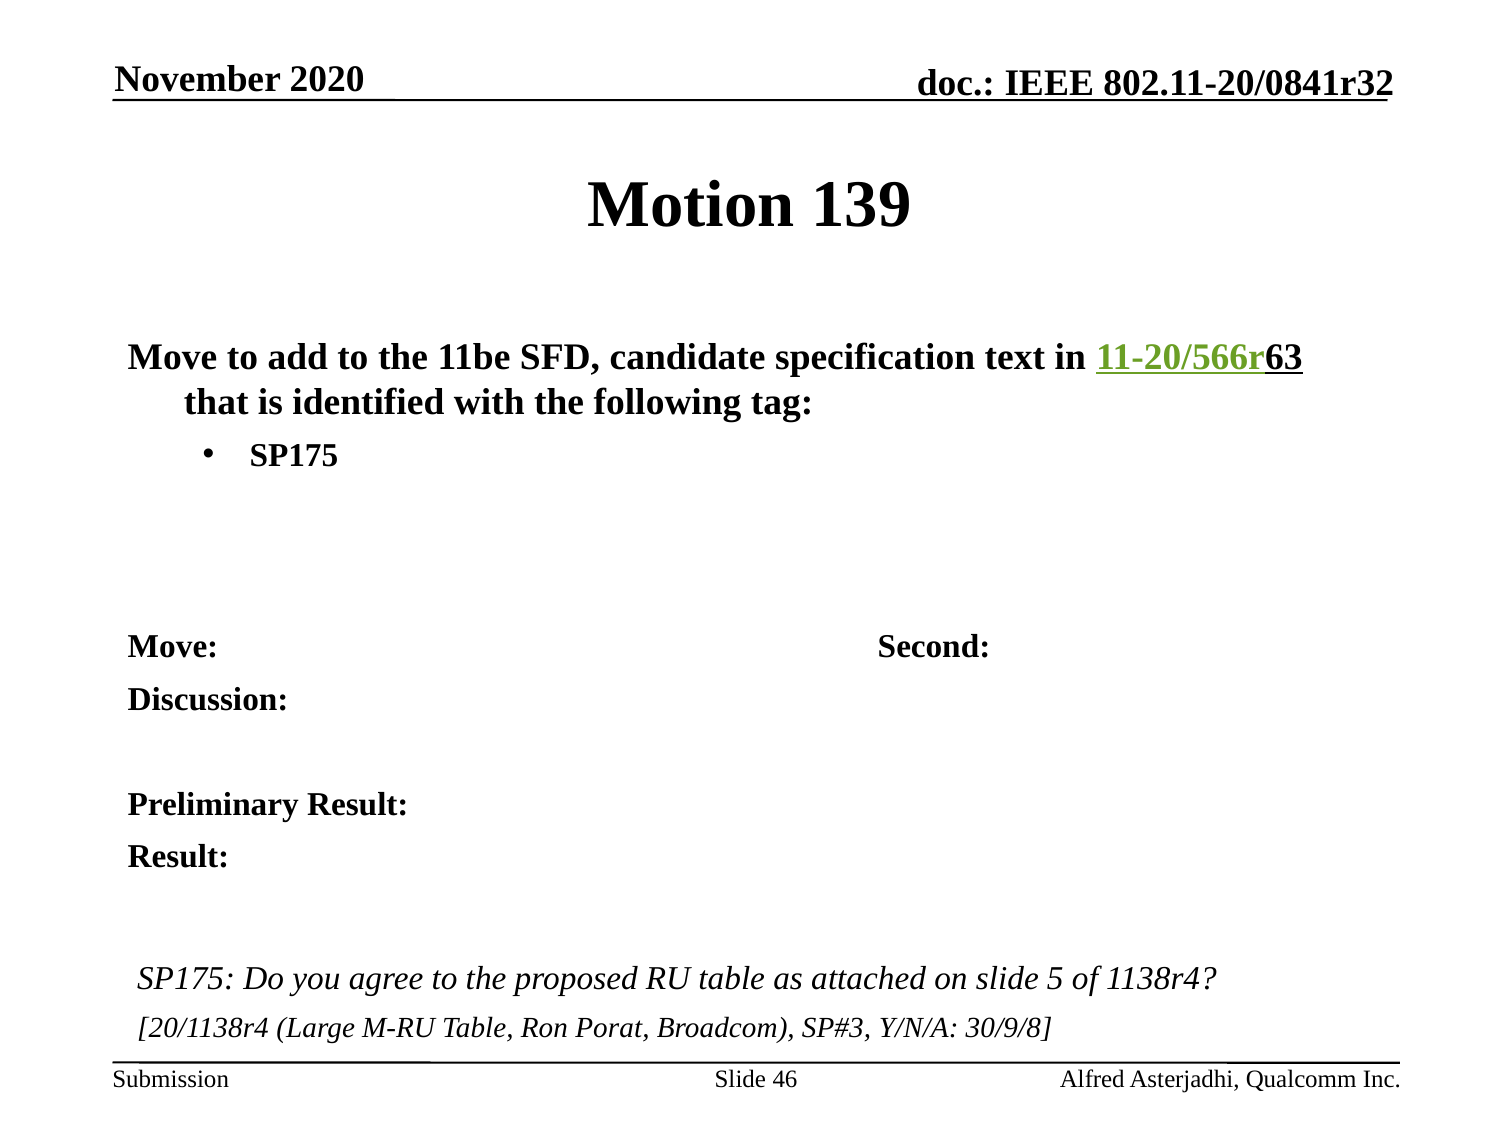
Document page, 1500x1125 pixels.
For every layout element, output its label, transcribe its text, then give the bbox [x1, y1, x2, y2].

list Move to add to the 11be SFD, candidate specification text in 11-20/566r63 that is identified with the following tag: SP175 Move: Second: Discussion: Preliminary Result: Result: SP175: Do you agree to the proposed RU table as attached on slide 5 of 1138r4? [20/1138r4 (Large M-RU Table, Ron Porat, Broadcom), SP#3, Y/N/A: 30/9/8] [112, 324, 1388, 1000]
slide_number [114, 54, 423, 100]
slide_number Slide 46 [712, 1061, 800, 1123]
title Motion 139 [112, 112, 1388, 288]
footer Alfred Asterjadhi, Qualcomm Inc. [878, 1061, 1402, 1093]
